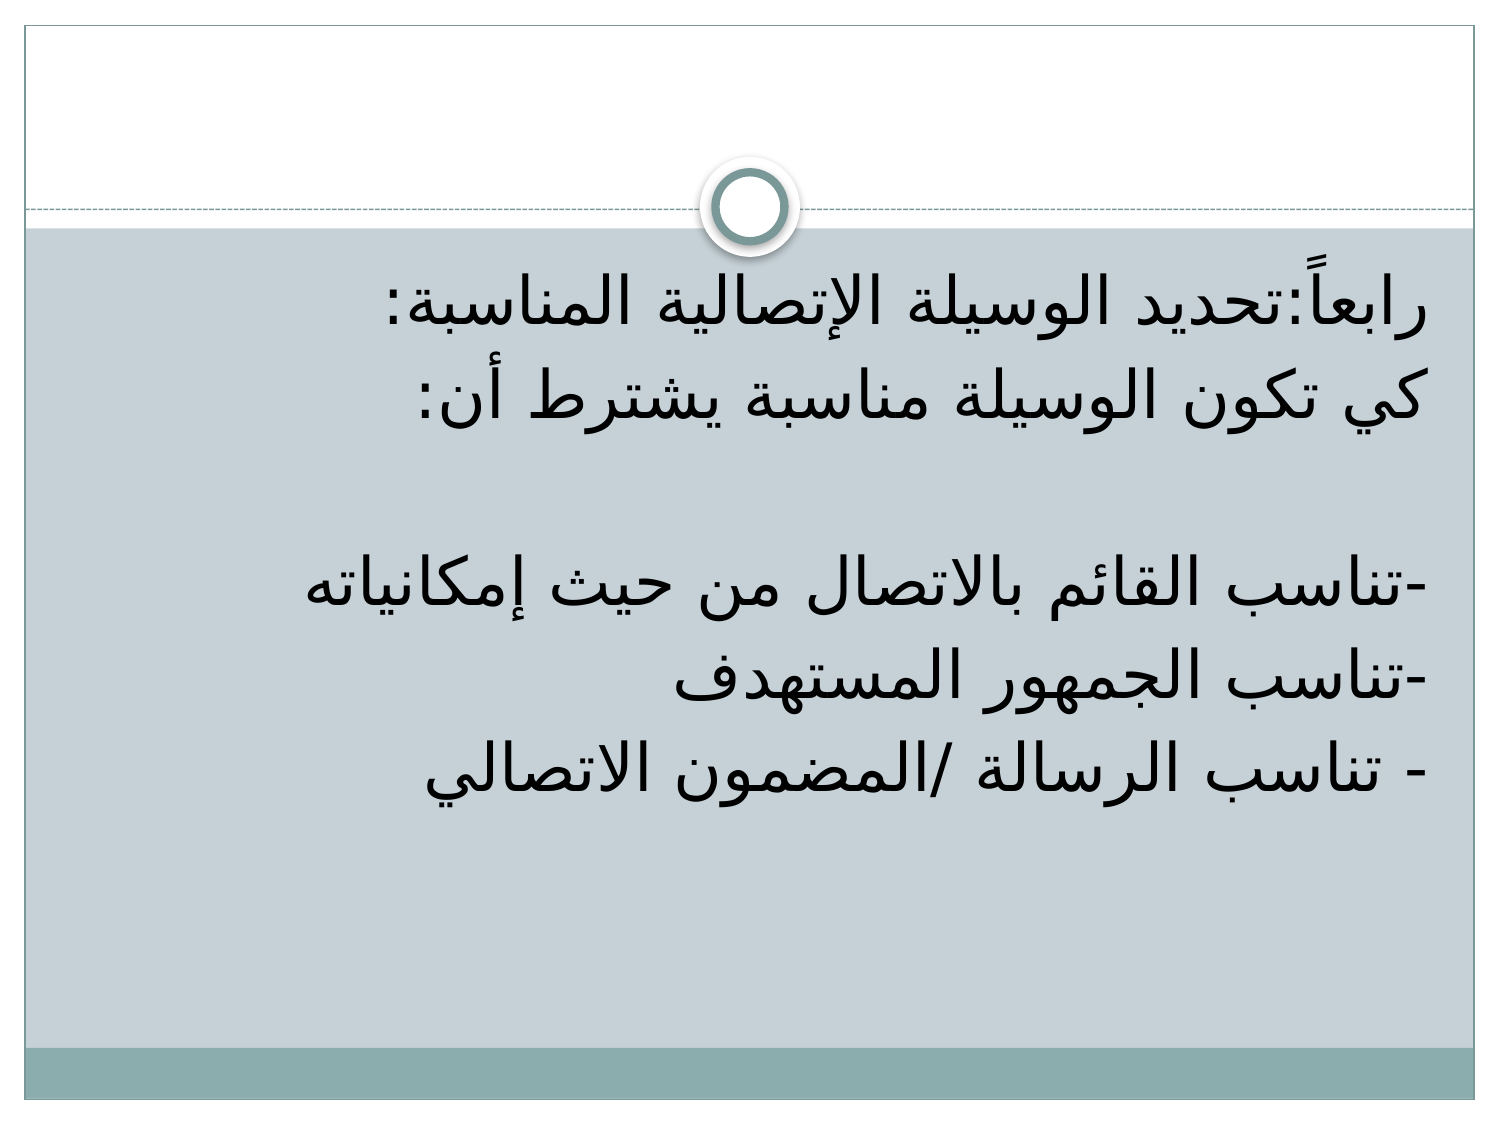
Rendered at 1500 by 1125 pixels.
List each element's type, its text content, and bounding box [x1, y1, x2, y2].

list رابعاً:تحديد الوسيلة الإتصالية المناسبة: كي تكون الوسيلة مناسبة يشترط أن: -تناسب القائم بالاتصال من حيث إمكانياته -تناسب الجمهور المستهدف - تناسب الرسالة /المضمون الاتصالي [49, 250, 1445, 1001]
